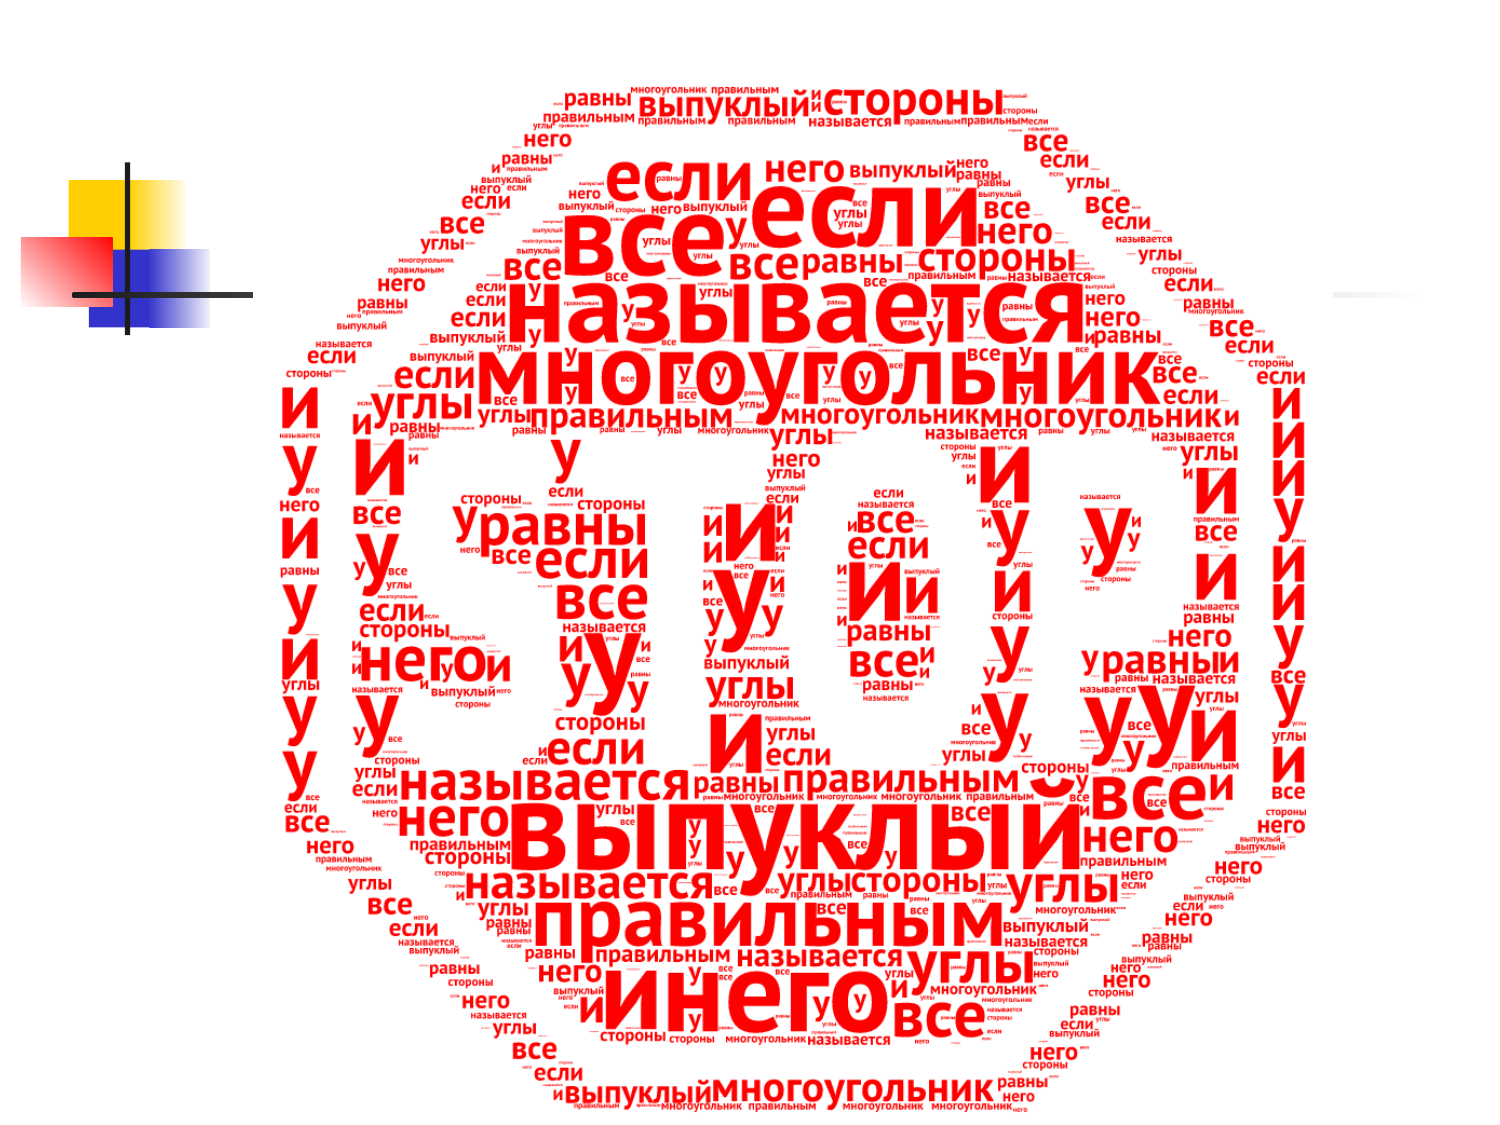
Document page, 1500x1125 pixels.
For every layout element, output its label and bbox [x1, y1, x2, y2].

picture [253, 60, 1333, 1125]
